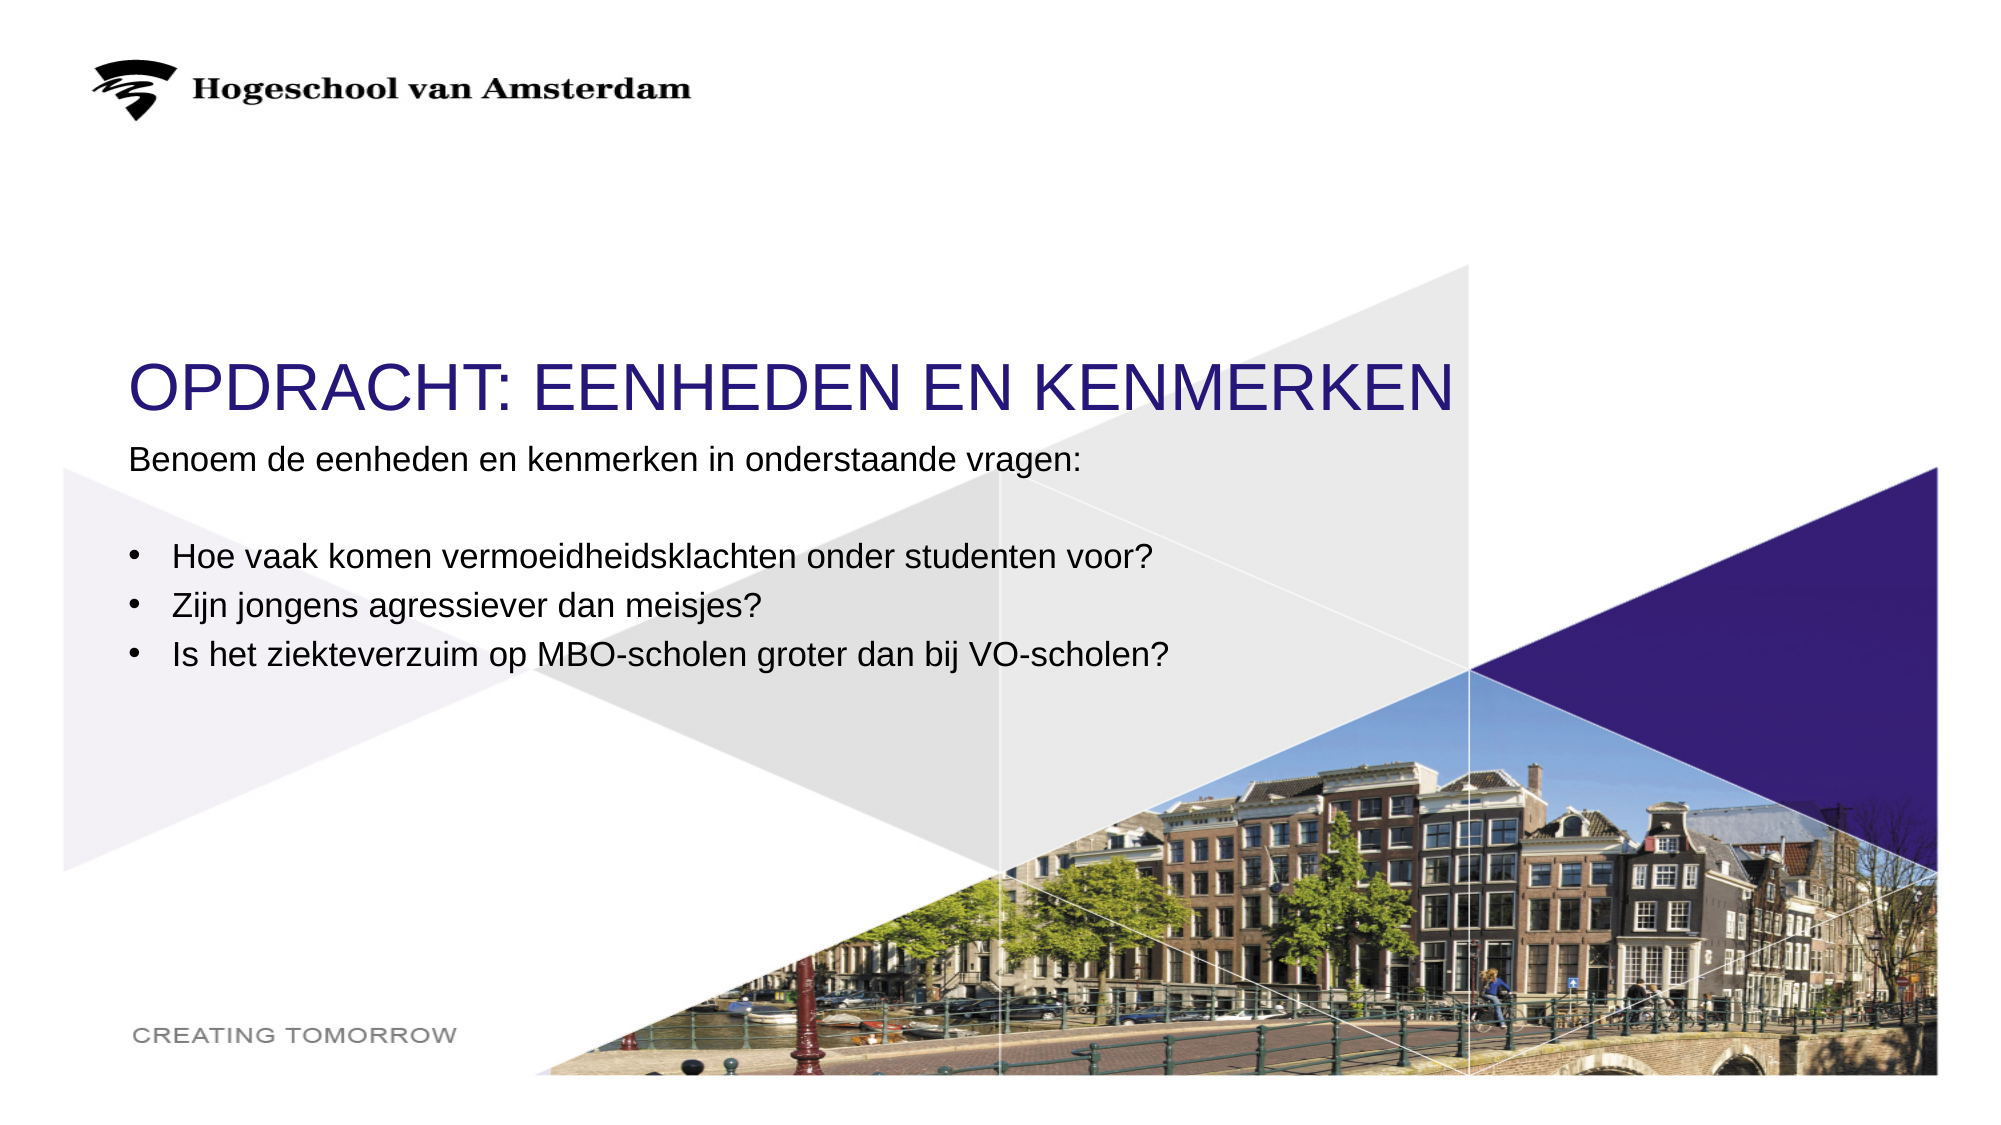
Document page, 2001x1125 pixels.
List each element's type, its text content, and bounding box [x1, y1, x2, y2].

slide_number 4 [1862, 1064, 2000, 1125]
title Opdracht: eenheden en kenmerken [113, 207, 1814, 432]
list Benoem de eenheden en kenmerken in onderstaande vragen: Hoe vaak komen vermoeidheidsklachten onder studenten voor? Zijn jongens agressiever dan meisjes? Is het ziekteverzuim op MBO-scholen groter dan bij VO-scholen? [113, 436, 1814, 683]
picture [0, 0, 2001, 1125]
